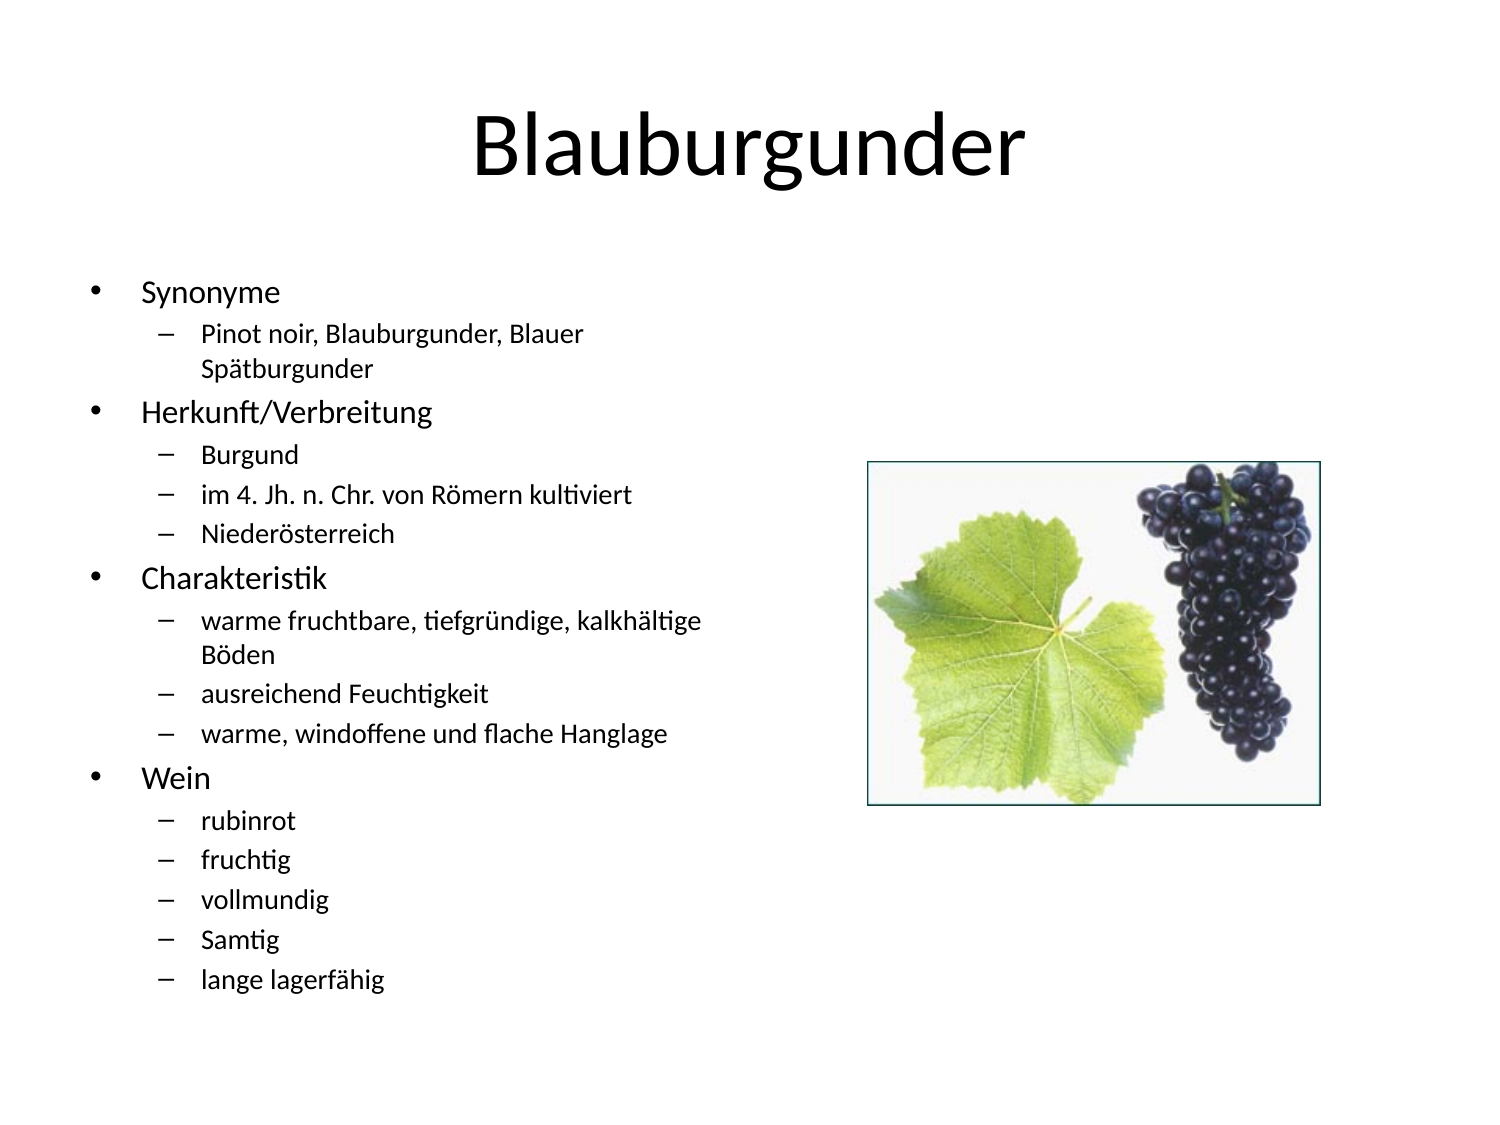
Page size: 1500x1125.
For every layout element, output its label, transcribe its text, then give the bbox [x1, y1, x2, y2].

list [866, 461, 1321, 806]
list Synonyme Pinot noir, Blauburgunder, Blauer Spätburgunder Herkunft/Verbreitung Burgund im 4. Jh. n. Chr. von Römern kultiviert Niederösterreich Charakteristik warme fruchtbare, tiefgründige, kalkhältige Böden ausreichend Feuchtigkeit warme, windoffene und flache Hanglage Wein rubinrot fruchtig vollmundig Samtig lange lagerfähig [75, 262, 738, 1005]
title Blauburgunder [75, 45, 1425, 233]
